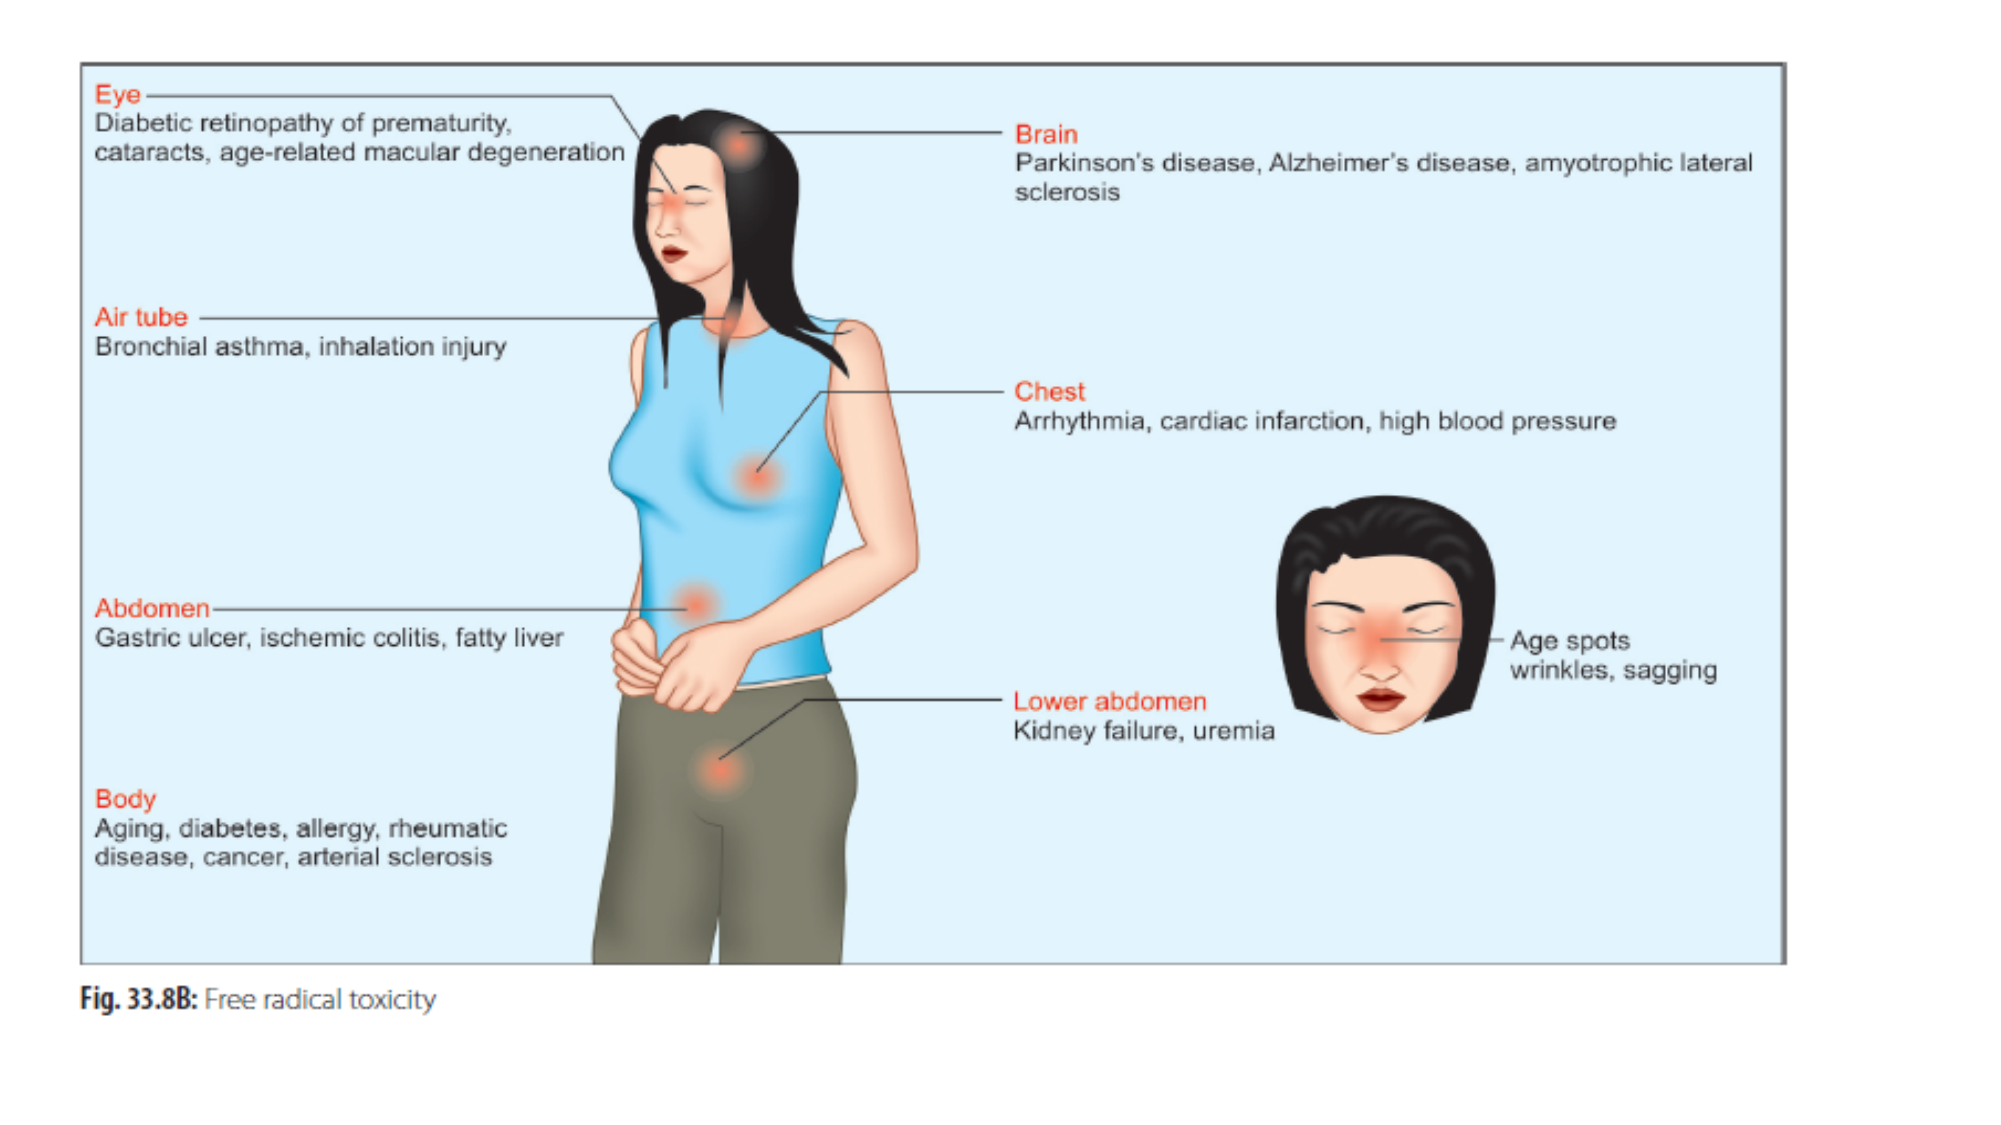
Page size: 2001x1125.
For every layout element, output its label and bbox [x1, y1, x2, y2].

picture [54, 27, 1823, 1087]
